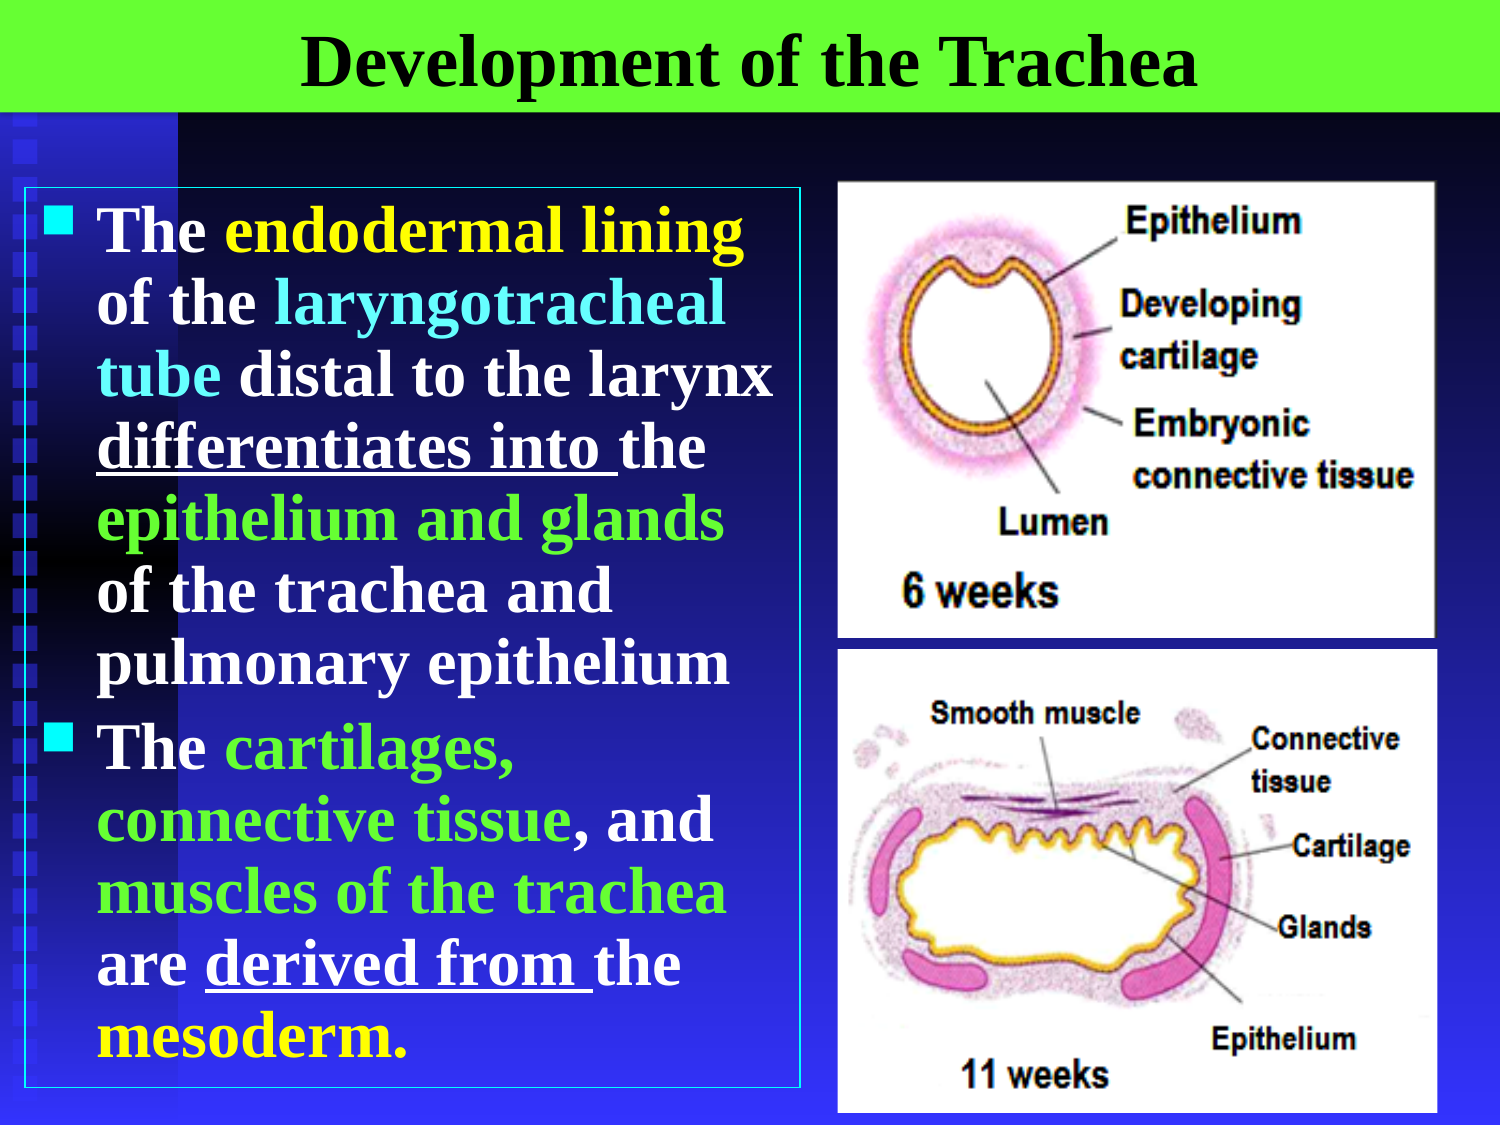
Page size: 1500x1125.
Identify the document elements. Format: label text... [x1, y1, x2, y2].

picture [837, 649, 1438, 1113]
picture [837, 180, 1438, 638]
title Development of the Trachea [0, 0, 1500, 113]
list The endodermal lining of the laryngotracheal tube distal to the larynx differentiates into the epithelium and glands of the trachea and pulmonary epithelium The cartilages, connective tissue, and muscles of the trachea are derived from the mesoderm. [24, 187, 801, 1088]
